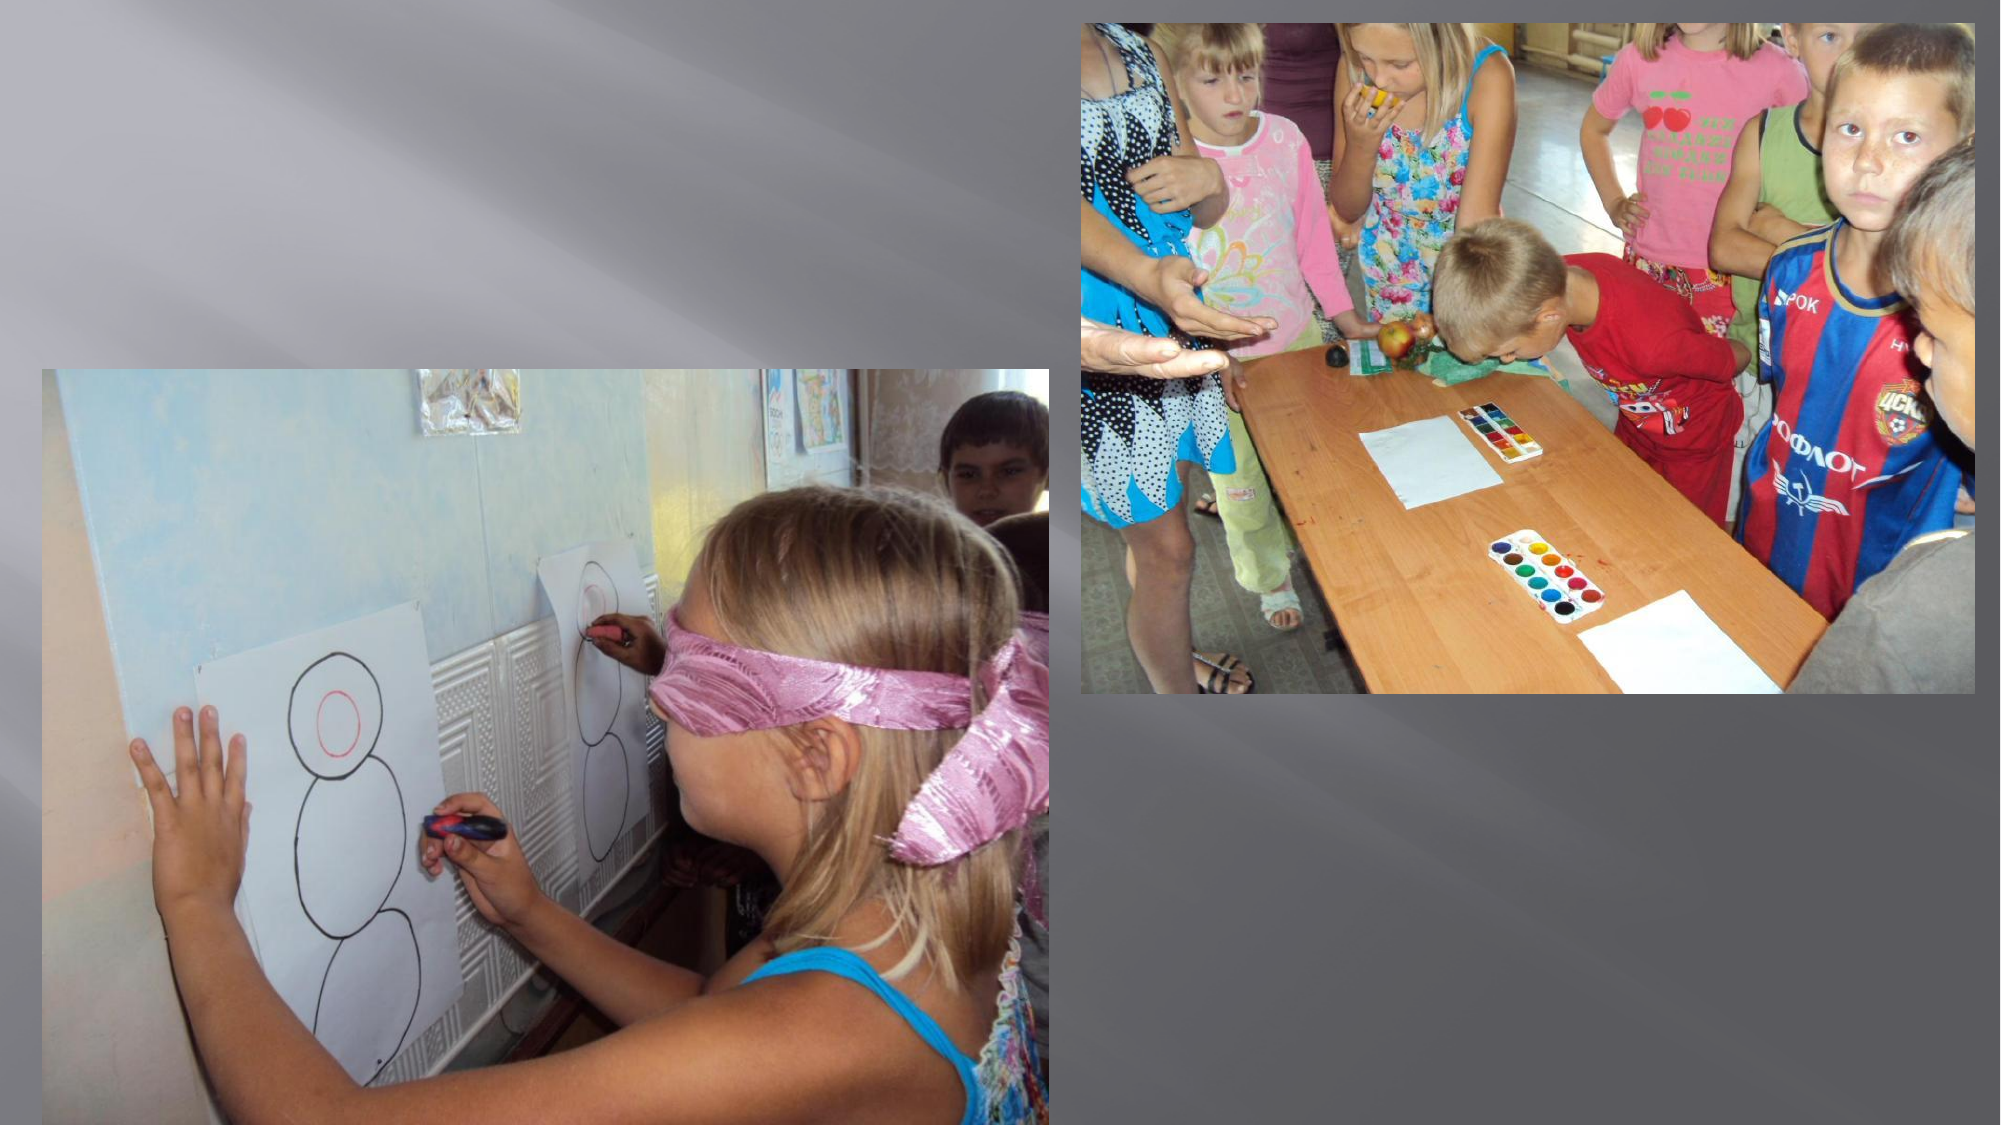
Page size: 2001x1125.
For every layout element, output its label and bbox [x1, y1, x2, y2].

list [1080, 23, 1976, 694]
picture [41, 369, 1050, 1125]
